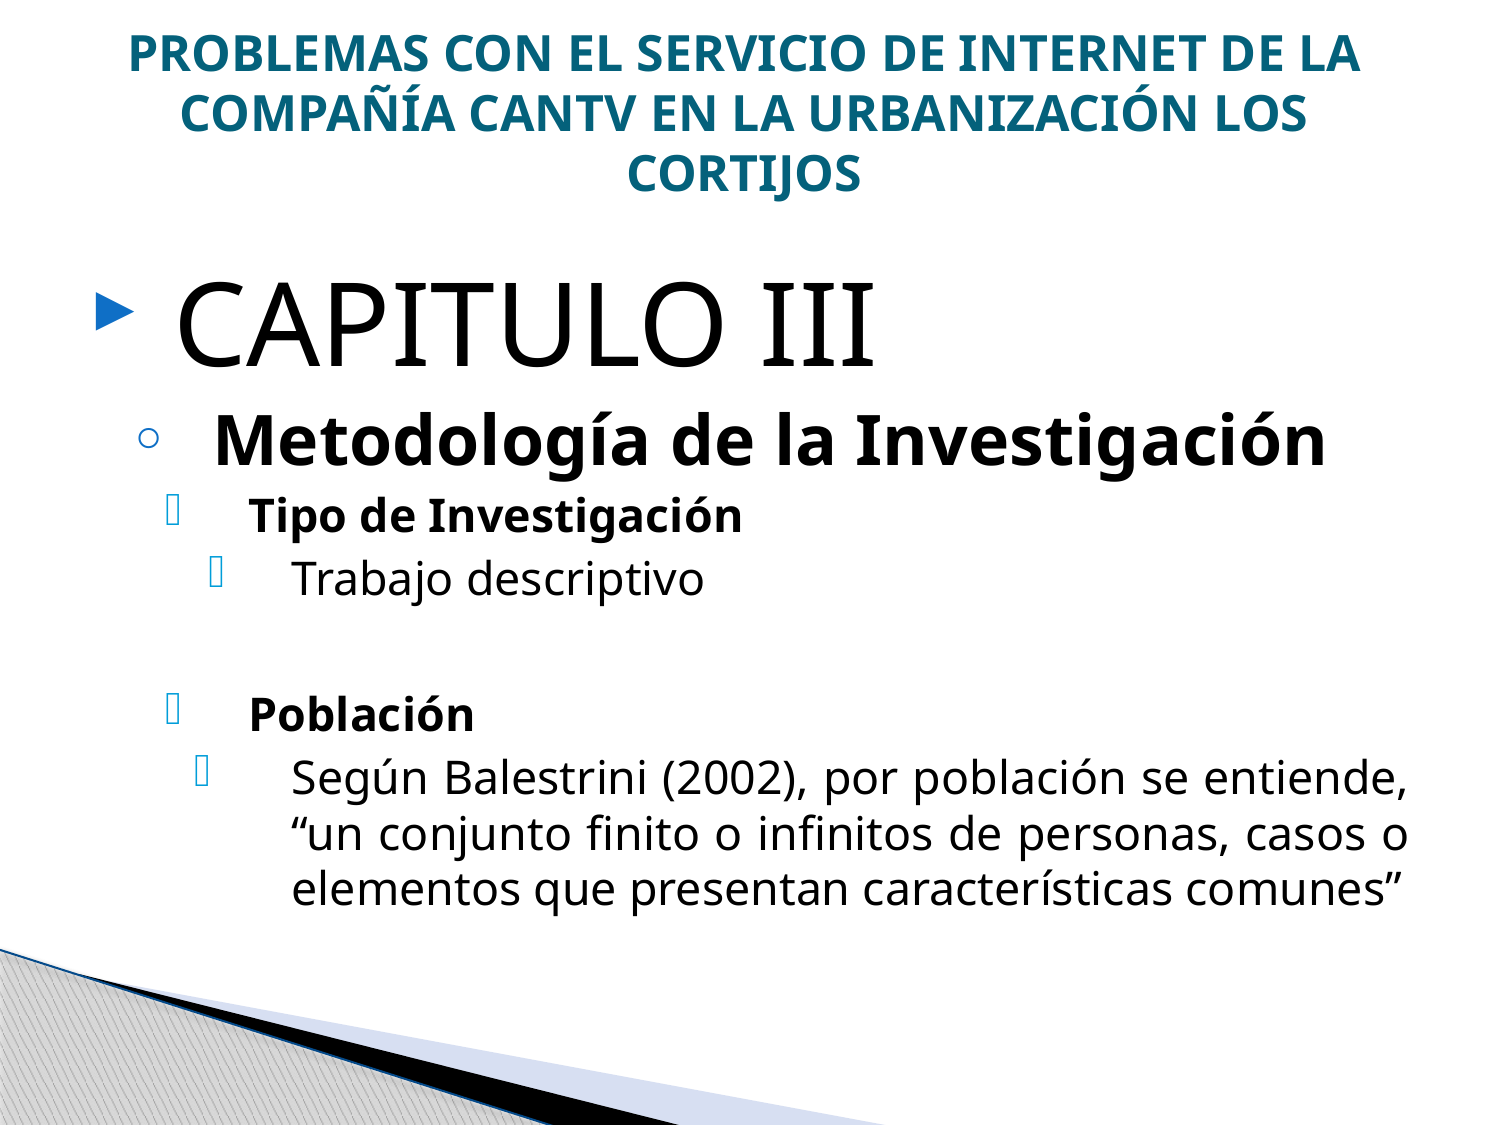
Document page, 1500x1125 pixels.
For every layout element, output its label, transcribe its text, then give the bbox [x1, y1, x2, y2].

title PROBLEMAS CON EL SERVICIO DE INTERNET DE LA COMPAÑÍA CANTV EN LA URBANIZACIÓN LOS CORTIJOS [46, 46, 1442, 176]
list CAPITULO III Metodología de la Investigación Tipo de Investigación Trabajo descriptivo Población Según Balestrini (2002), por población se entiende, “un conjunto finito o infinitos de personas, casos o elementos que presentan características comunes” [75, 243, 1425, 986]
